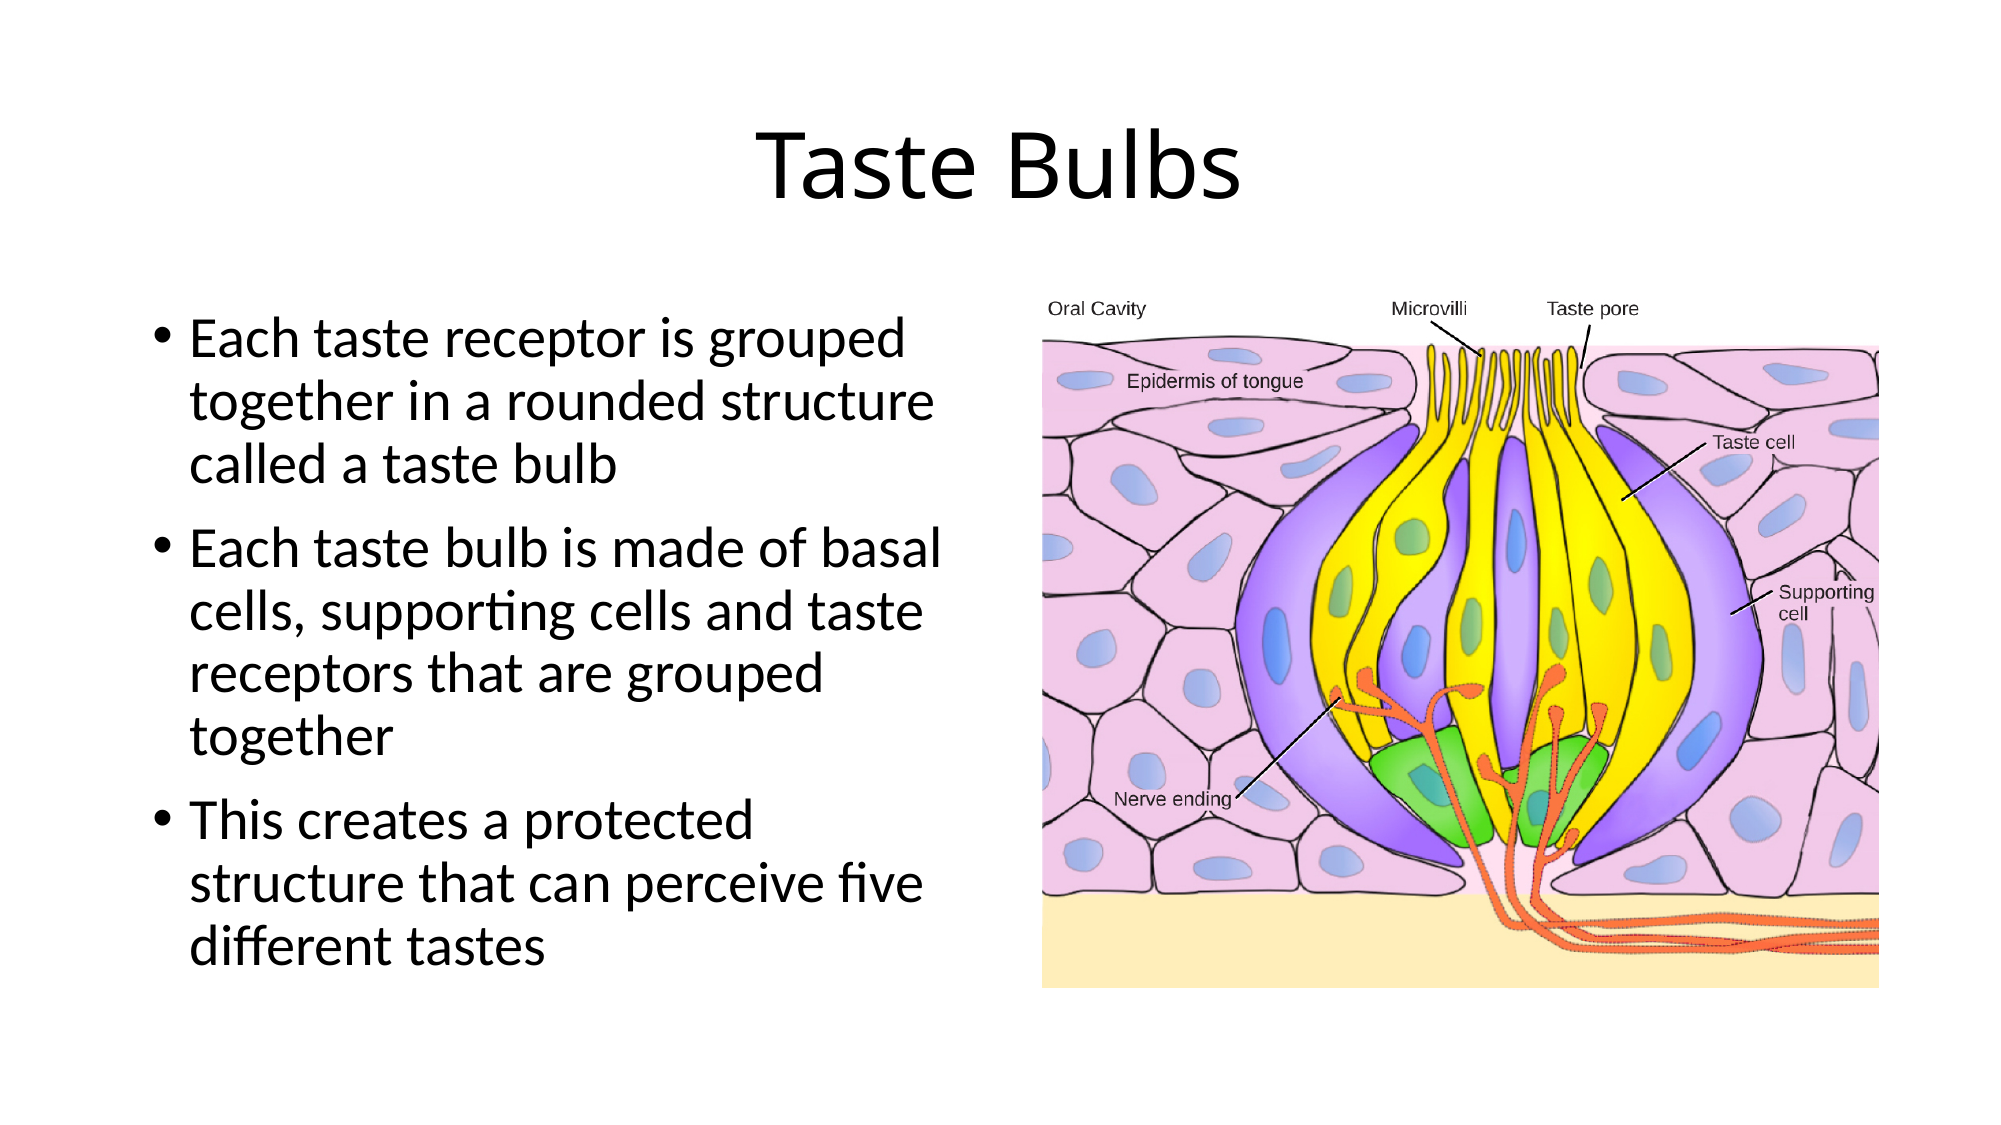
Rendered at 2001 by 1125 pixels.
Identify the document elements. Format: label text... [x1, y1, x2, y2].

picture [1041, 299, 1879, 988]
list Each taste receptor is grouped together in a rounded structure called a taste bulb Each taste bulb is made of basal cells, supporting cells and taste receptors that are grouped together This creates a protected structure that can perceive five different tastes [137, 299, 988, 1014]
title Taste Bulbs [137, 59, 1863, 278]
